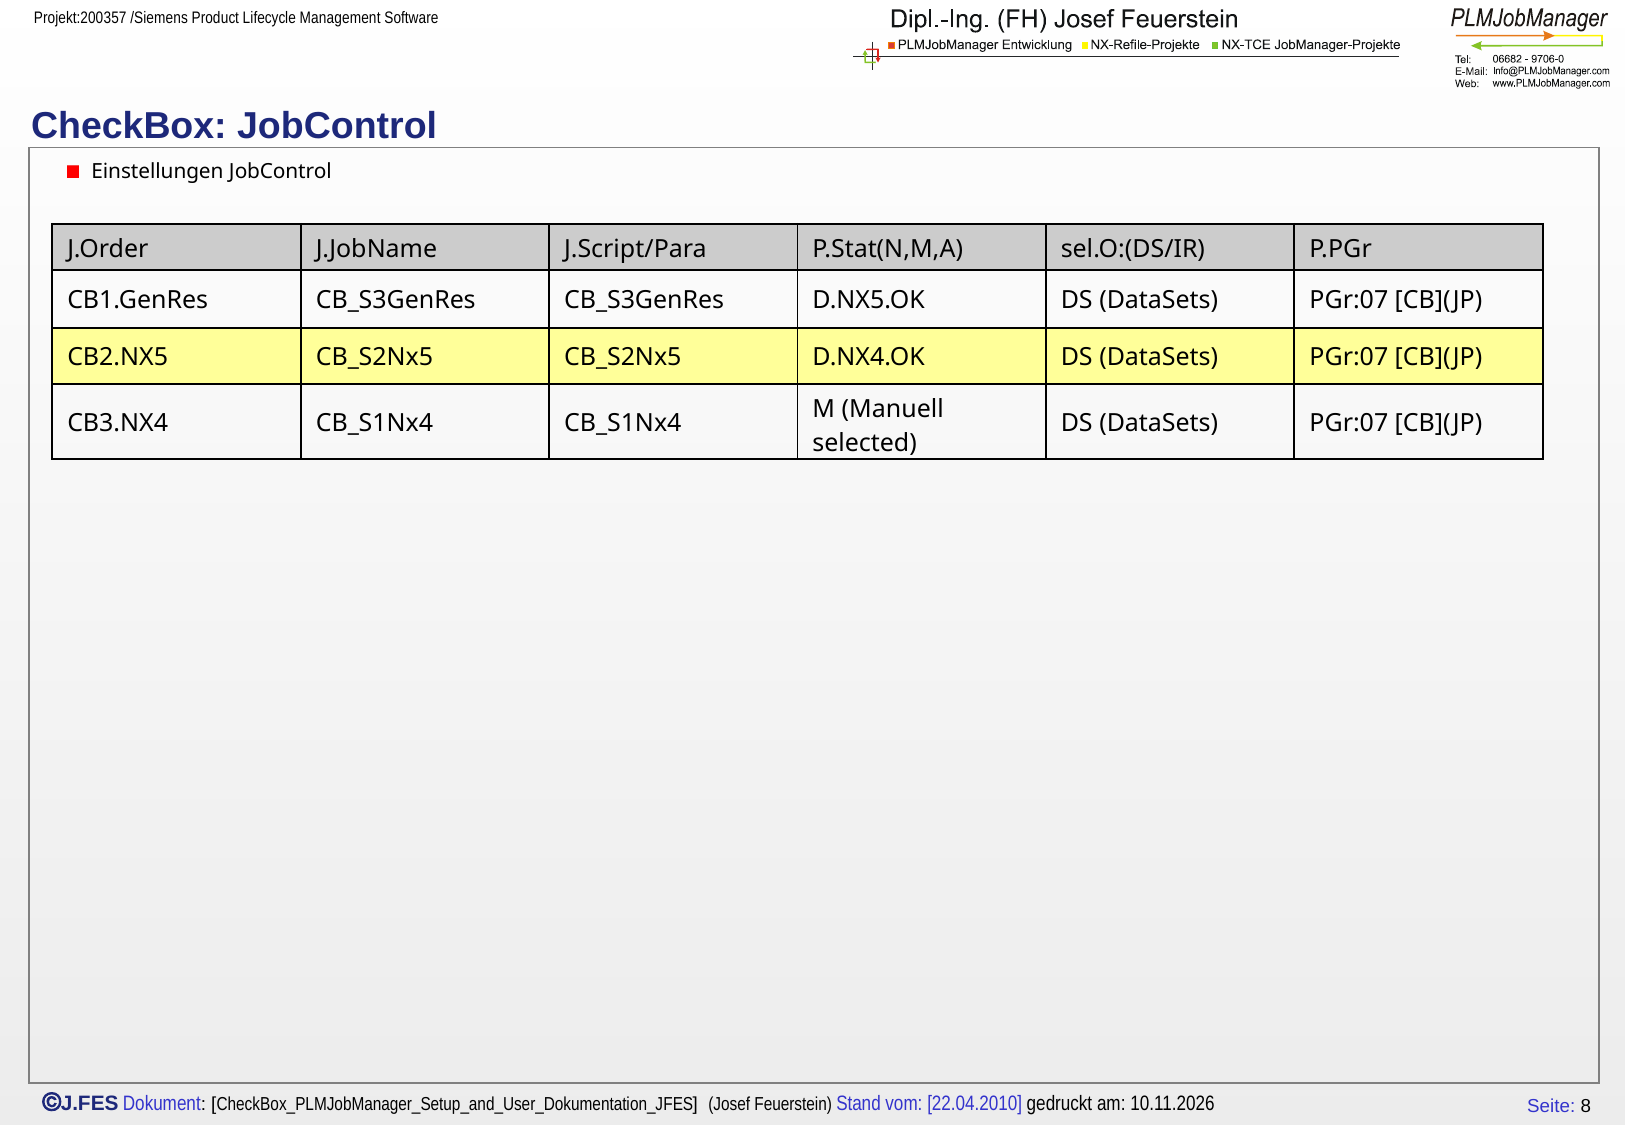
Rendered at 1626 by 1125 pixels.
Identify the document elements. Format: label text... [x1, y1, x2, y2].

table_cell PGr:07 [CB](JP) [1295, 329, 1542, 383]
table_cell D.NX5.OK [798, 271, 1045, 327]
table_cell CB2.NX5 [53, 329, 300, 383]
table_header J.Script/Para [550, 225, 797, 269]
list Einstellungen JobControl [48, 157, 1512, 796]
table_cell DS (DataSets) [1047, 385, 1293, 458]
picture [64, 162, 79, 178]
table_cell M (Manuell selected) [798, 385, 1045, 458]
table_cell CB_S2Nx5 [302, 329, 548, 383]
table_cell CB_S3GenRes [302, 271, 548, 327]
table_cell CB3.NX4 [53, 385, 300, 458]
table_header J.JobName [302, 225, 548, 269]
table_header sel.O:(DS/IR) [1047, 225, 1293, 269]
table_header P.Stat(N,M,A) [798, 225, 1045, 269]
table_cell CB_S1Nx4 [302, 385, 548, 458]
table_cell CB_S2Nx5 [550, 329, 797, 383]
table_cell D.NX4.OK [798, 329, 1045, 383]
table_cell DS (DataSets) [1047, 329, 1293, 383]
table_cell CB1.GenRes [53, 271, 300, 327]
table_header P.PGr [1295, 225, 1542, 269]
table_cell PGr:07 [CB](JP) [1295, 385, 1542, 458]
table_header J.Order [53, 225, 300, 269]
table_cell CB_S1Nx4 [550, 385, 797, 458]
title CheckBox: JobControl [30, 73, 1600, 148]
table_cell CB_S3GenRes [550, 271, 797, 327]
table_cell DS (DataSets) [1047, 271, 1293, 327]
table_cell PGr:07 [CB](JP) [1295, 271, 1542, 327]
